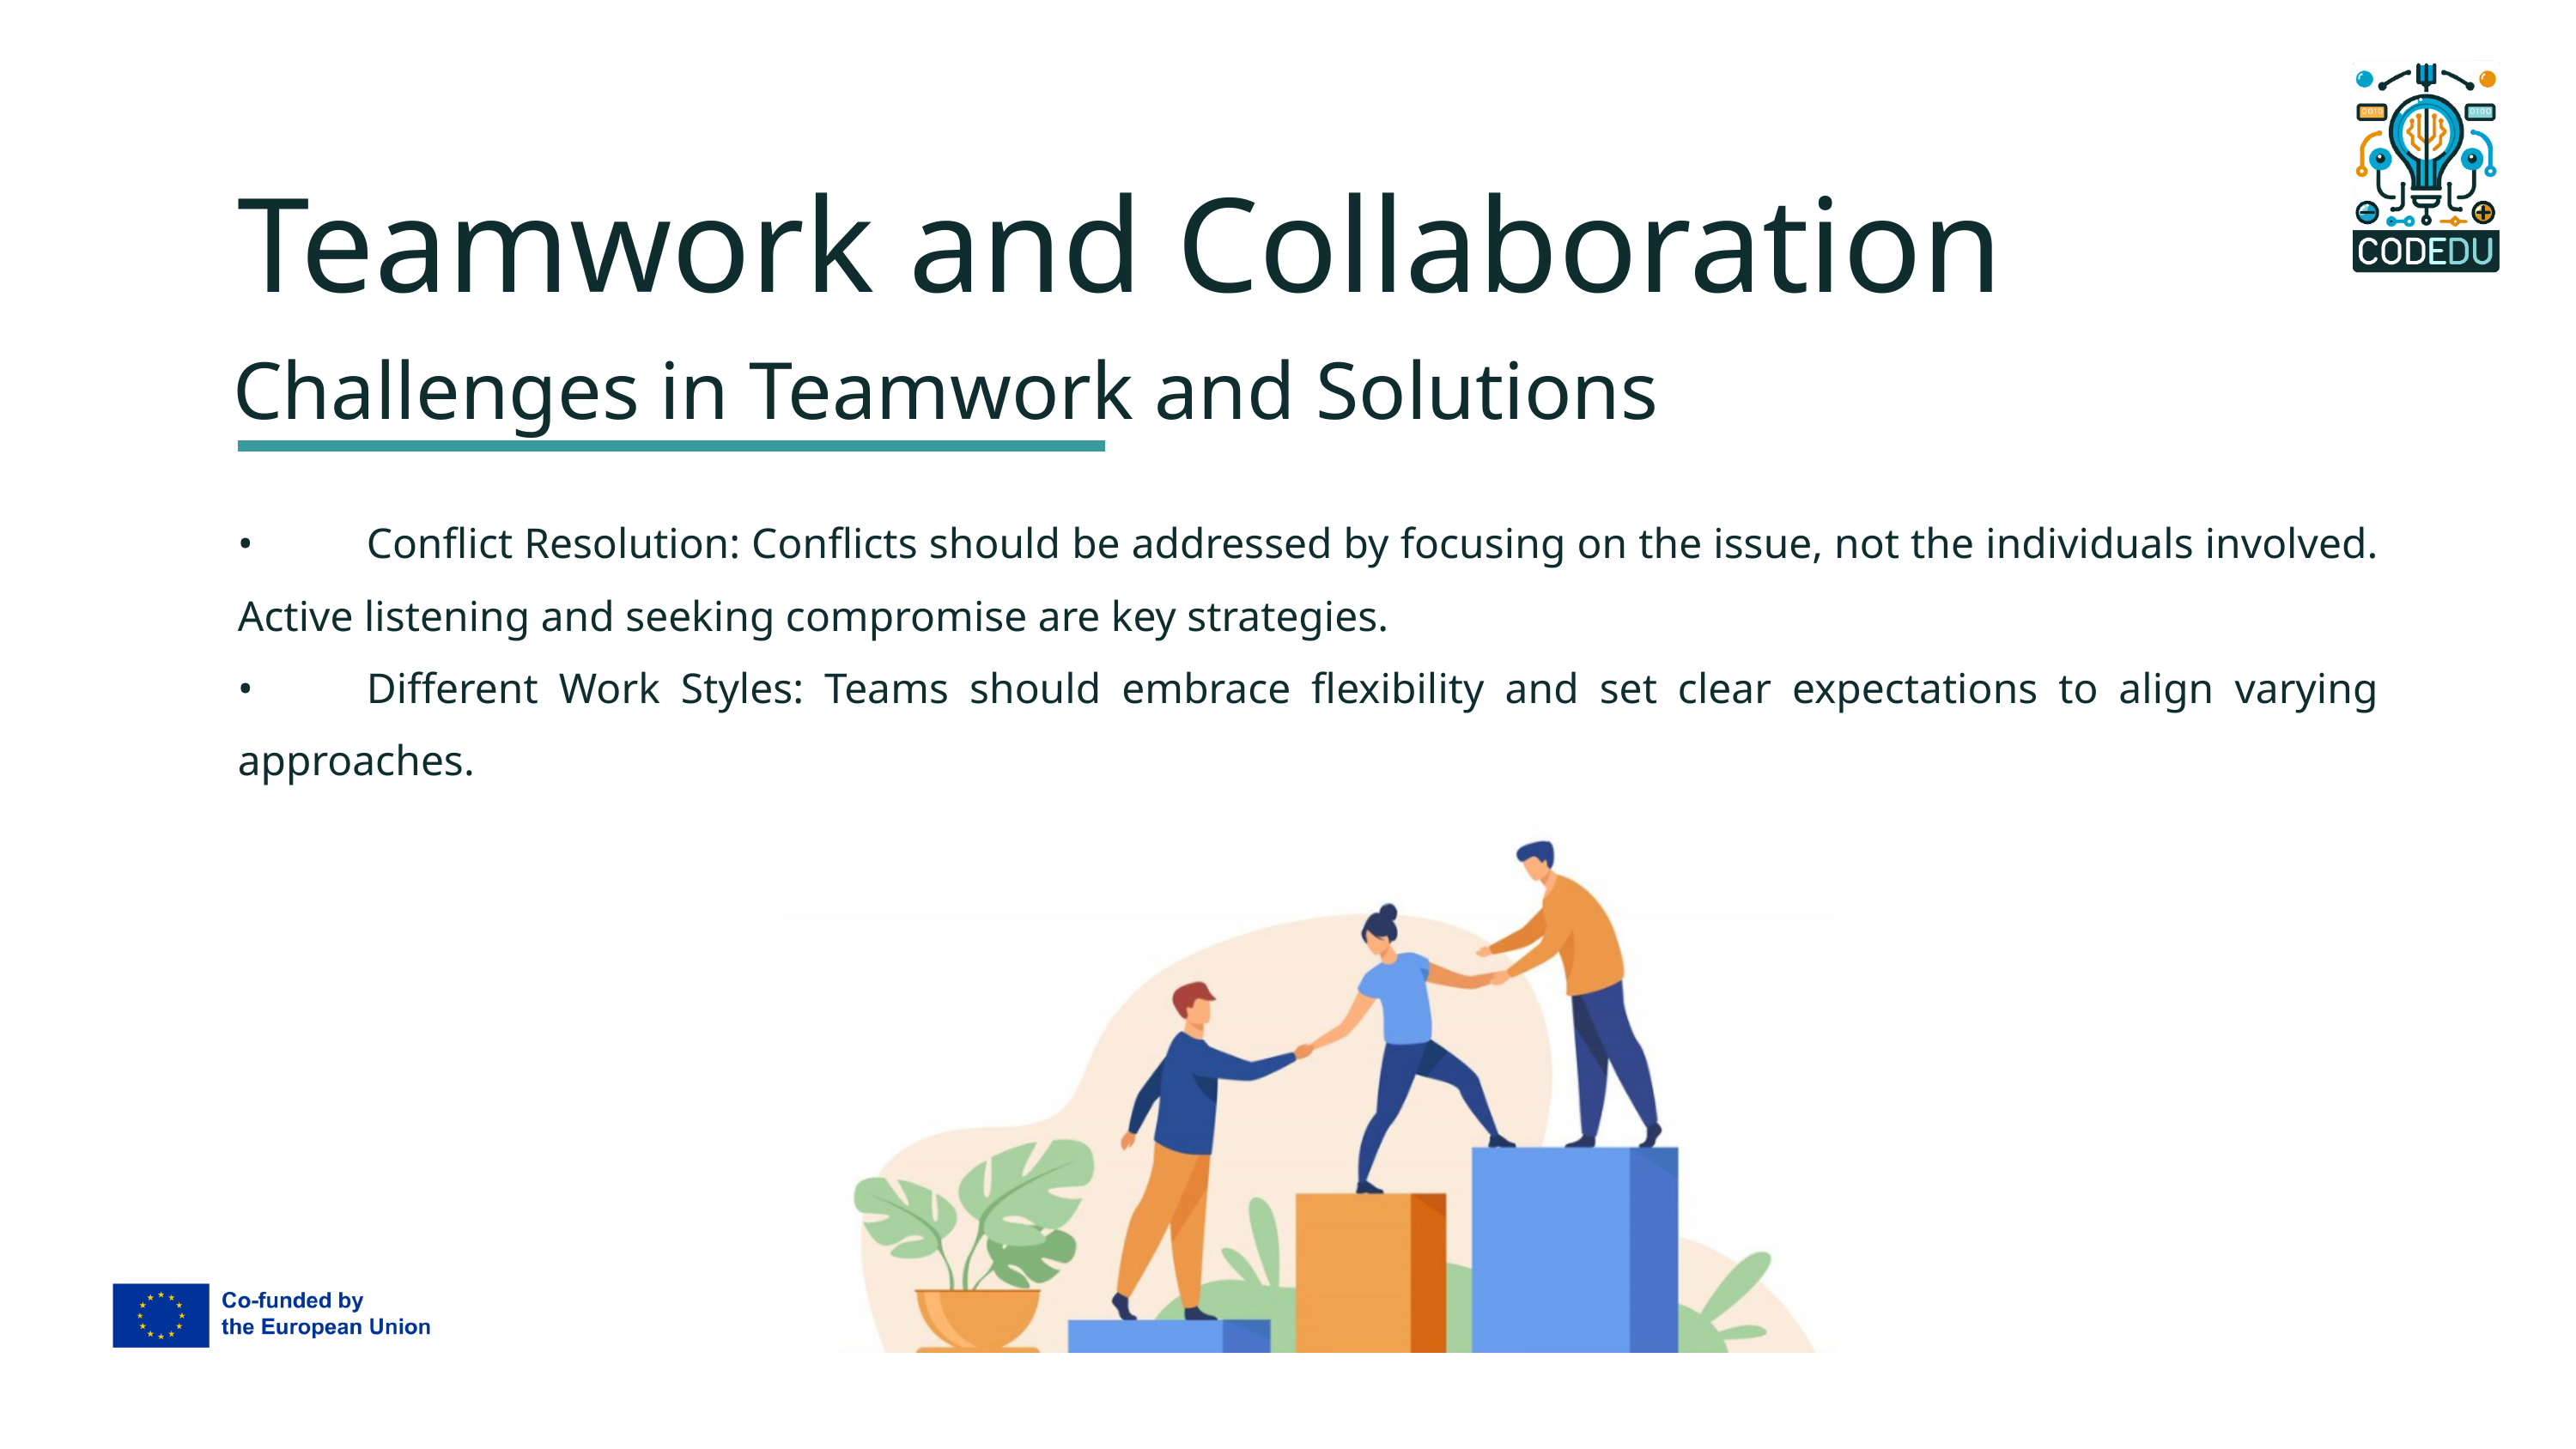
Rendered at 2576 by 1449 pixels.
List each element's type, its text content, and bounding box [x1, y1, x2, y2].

text_box [107, 1278, 443, 1353]
text_box Teamwork and Collaboration [237, 146, 2217, 318]
picture [783, 764, 1836, 1353]
text_box • Conflict Resolution: Conflicts should be addressed by focusing on the issue, not the individuals involved. Active listening and seeking compromise are key strategies. • Different Work Styles: Teams should embrace flexibility and set clear expectations to align varying approaches. [237, 724, 2382, 930]
text_box Challenges in Teamwork and Solutions [233, 296, 2387, 435]
picture [2221, 0, 2576, 395]
text_box • Conflict Resolution: Conflicts should be addressed by focusing on the issue, not the individuals involved. Active listening and seeking compromise are key strategies. • Different Work Styles: Teams should embrace flexibility and set clear expectations to align varying approaches. [237, 494, 2382, 724]
